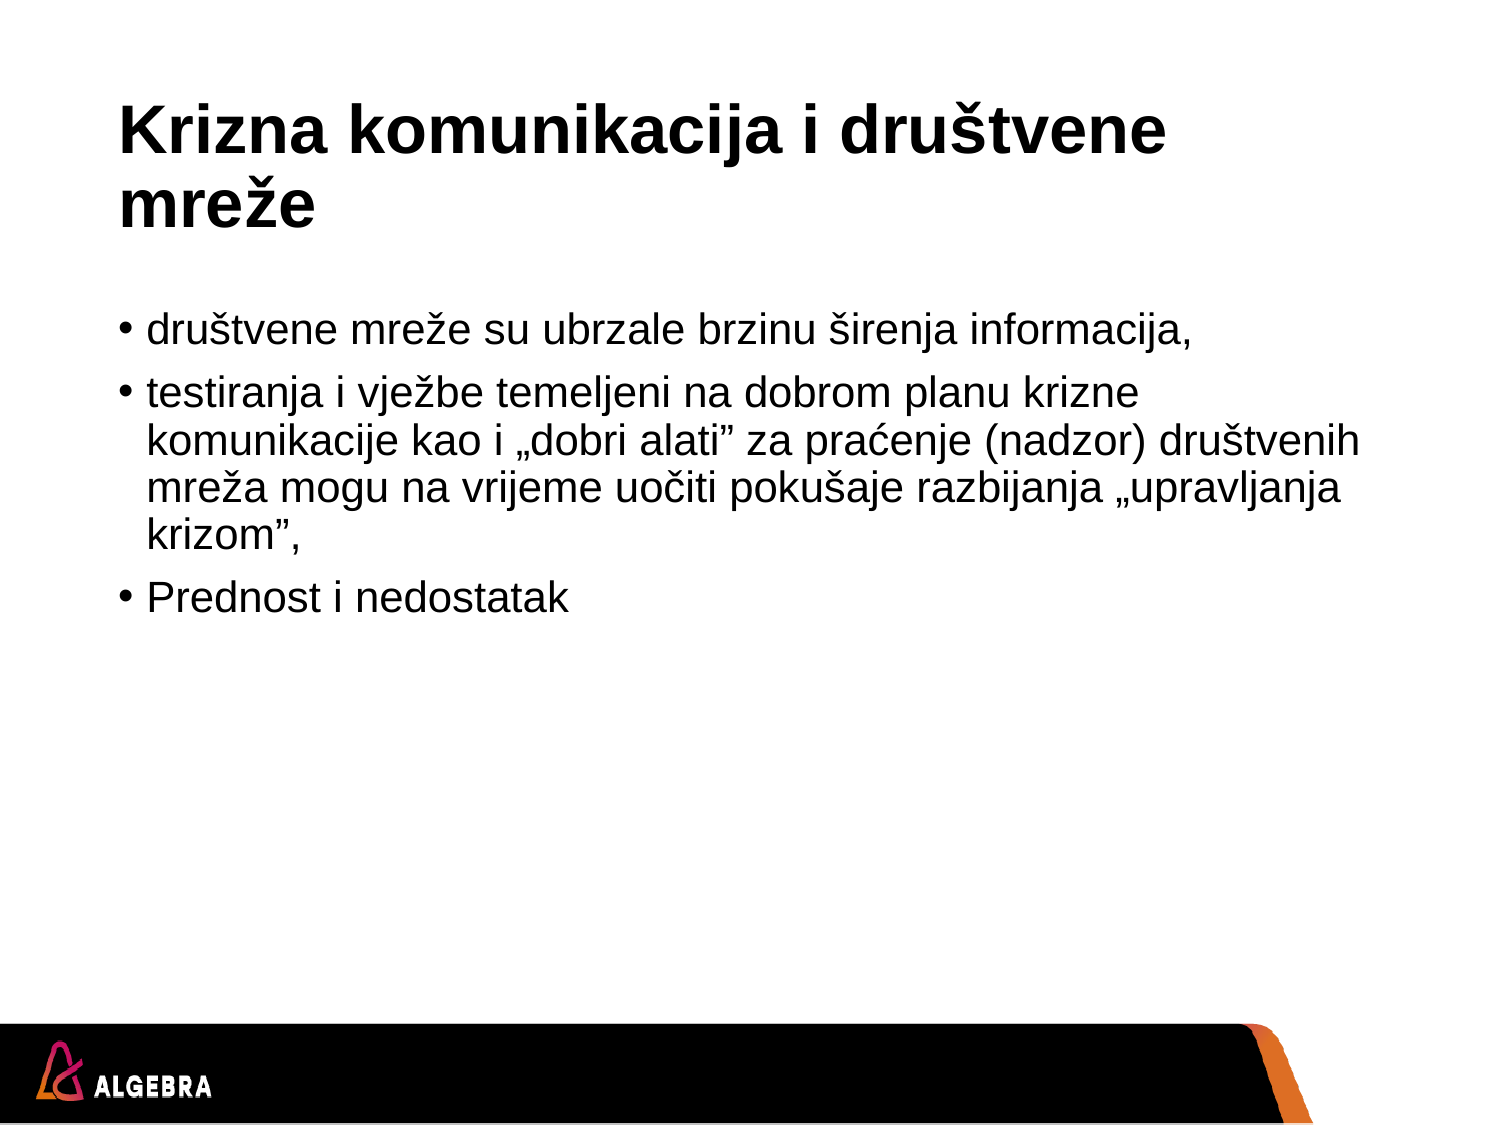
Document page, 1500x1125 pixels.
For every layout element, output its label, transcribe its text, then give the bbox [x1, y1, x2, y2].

list društvene mreže su ubrzale brzinu širenja informacija, testiranja i vježbe temeljeni na dobrom planu krizne komunikacije kao i „dobri alati” za praćenje (nadzor) društvenih mreža mogu na vrijeme uočiti pokušaje razbijanja „upravljanja krizom”, Prednost i nedostatak [103, 299, 1397, 1014]
picture [0, 1023, 1468, 1125]
title Krizna komunikacija i društvene mreže [103, 59, 1397, 278]
